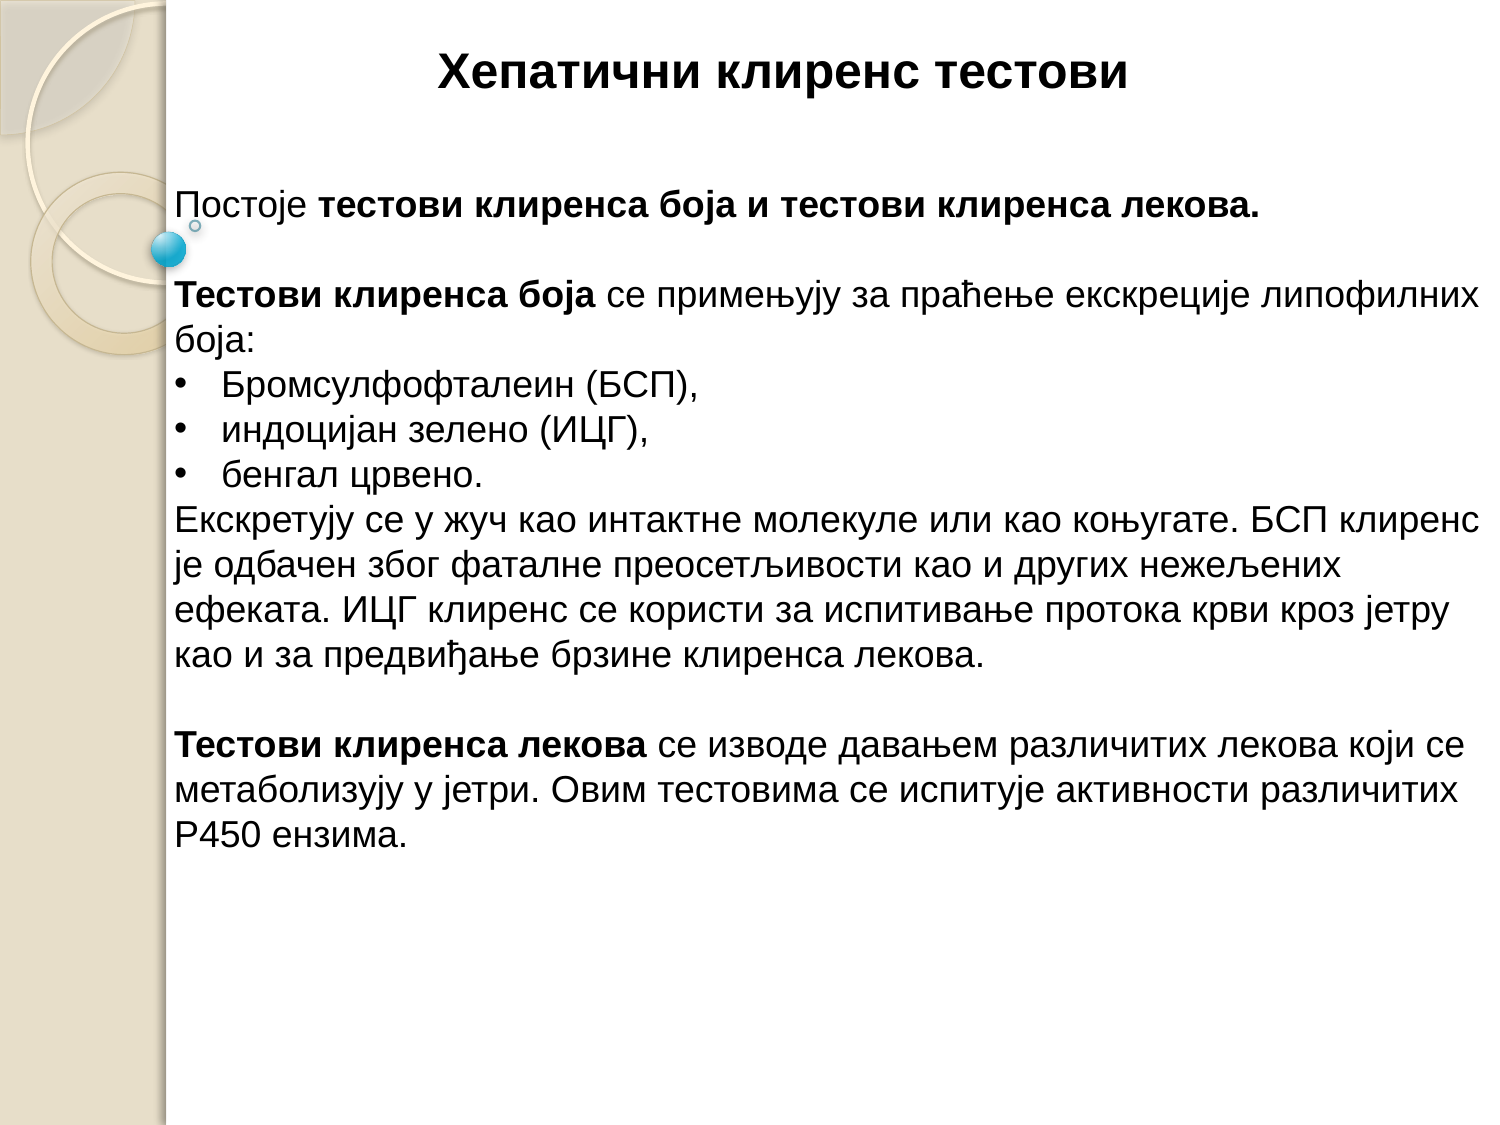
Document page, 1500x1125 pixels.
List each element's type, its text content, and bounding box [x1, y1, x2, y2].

text_box Постоје тестови клиренса боја и тестови клиренса лекова. Тестови клиренса боја се примењују за праћење екскреције липофилних боја: Бромсулфофталеин (БСП), индоцијан зелено (ИЦГ), бенгал црвено. Екскретују се у жуч као интактне молекуле или као коњугате. БСП клиренс је одбачен због фаталне преосетљивости као и других нежељених ефеката. ИЦГ клиренс се користи за испитивање протока крви кроз јетру као и за предвиђање брзине клиренса лекова. Тестови клиренса лекова се изводе давањем различитих лекова који се метаболизују у јетри. Овим тестовима се испитује активности различитих P450 ензима. [159, 172, 1500, 863]
text_box Хепатични клиренс тестови [422, 30, 1159, 106]
